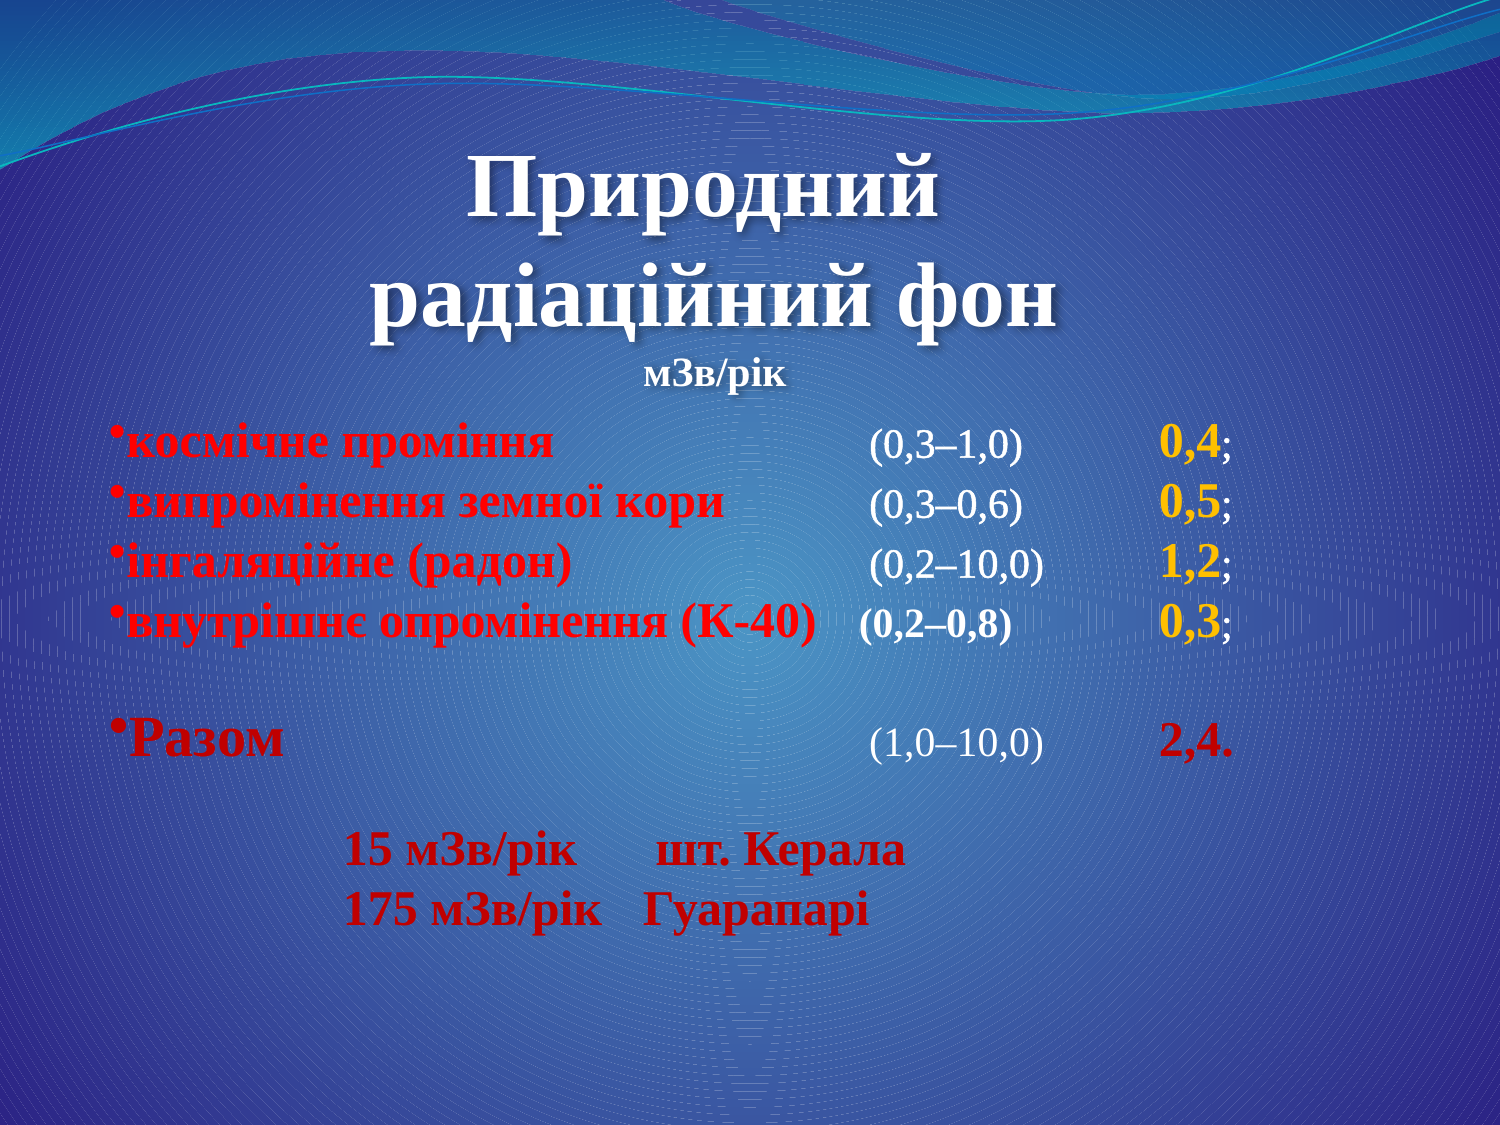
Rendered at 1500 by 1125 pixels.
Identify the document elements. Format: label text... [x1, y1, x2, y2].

text_box Природний радіаційний фон мЗв/рік [355, 117, 1075, 400]
text_box 15 мЗв/рік шт. Керала 175 мЗв/рік Гуарапарі [328, 808, 961, 989]
text_box космічне проміння (0,3–1,0) 0,4; випромінення земної кори (0,3–0,6) 0,5; інгаляційне (радон) (0,2–10,0) 1,2; внутрішнє опромінення (К-40) (0,2–0,8) 0,3; Разом (1,0–10,0) 2,4. [93, 400, 1371, 776]
